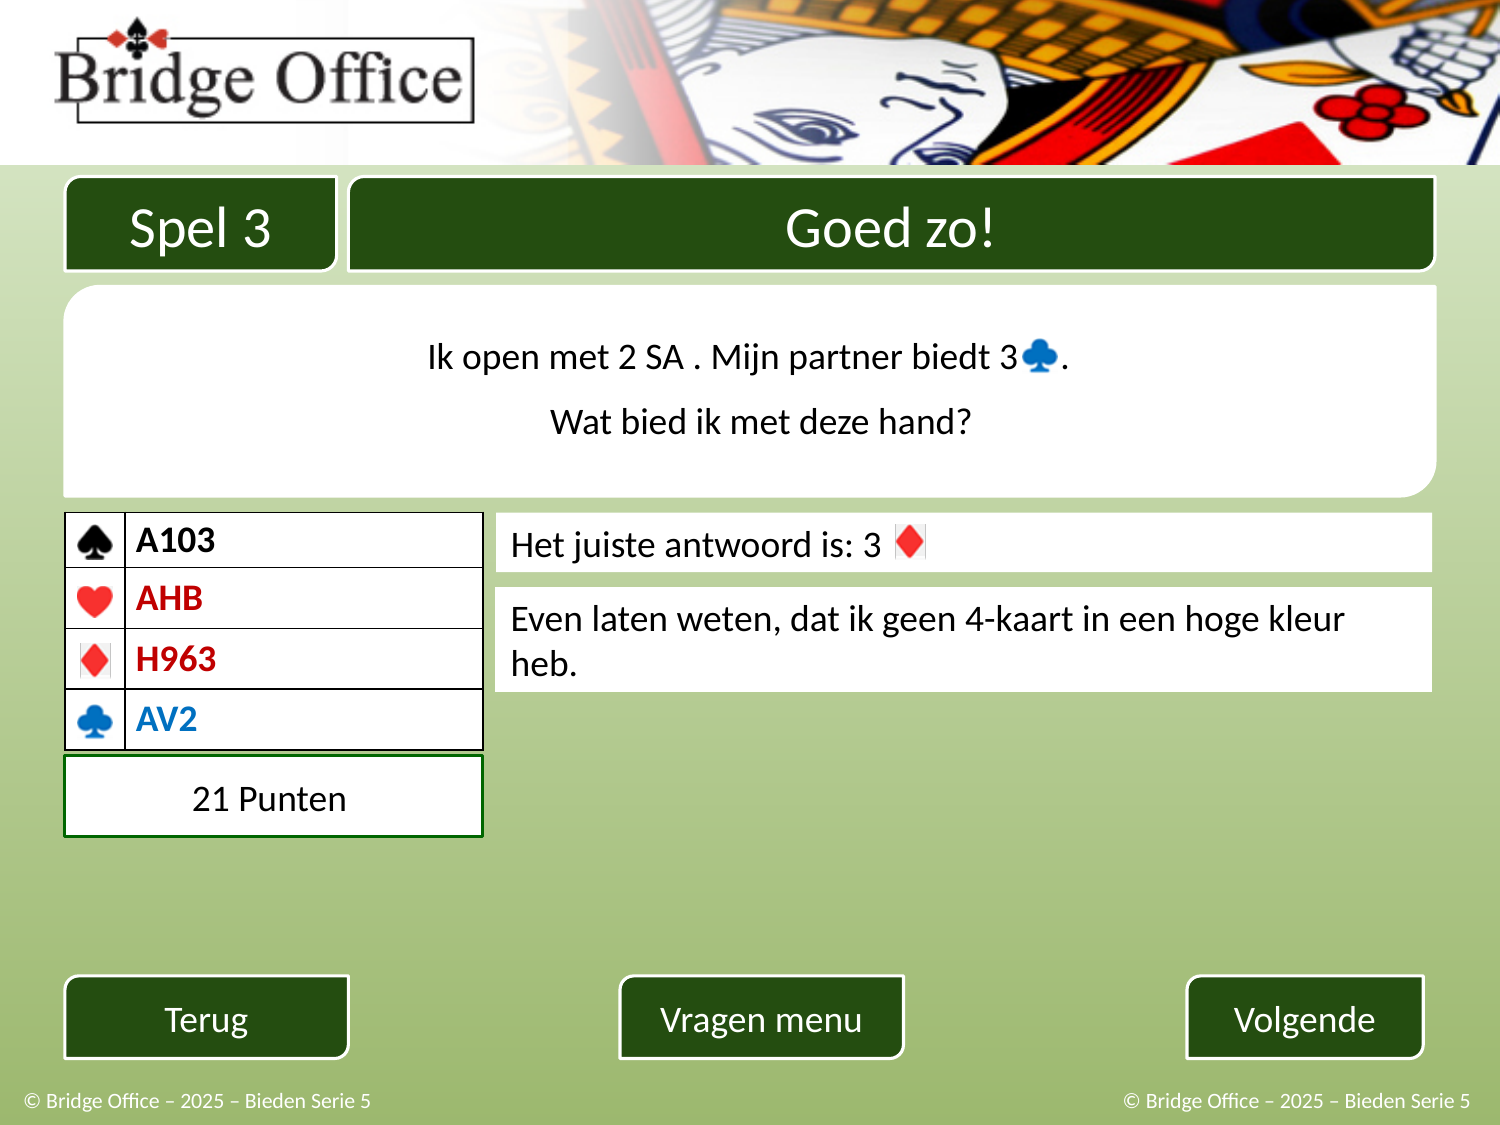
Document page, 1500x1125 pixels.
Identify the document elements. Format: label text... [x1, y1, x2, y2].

table_cell AHB [126, 568, 482, 628]
picture [77, 524, 114, 561]
text_box Wat bied ik met deze hand? [528, 389, 995, 450]
text_box Ik open met 2 SA . Mijn partner biedt 3 . [394, 324, 1104, 385]
table_cell [66, 690, 124, 749]
picture [77, 585, 114, 618]
text_box © Bridge Office – 2025 – Bieden Serie 5 [1107, 1079, 1500, 1121]
text_box [63, 284, 1437, 498]
text_box Vragen menu [618, 974, 906, 1061]
text_box Terug [63, 974, 350, 1061]
text_box Spel 3 [63, 179, 339, 273]
picture [77, 703, 114, 740]
picture [1022, 338, 1059, 374]
picture [0, 0, 1500, 166]
text_box Het juiste antwoord is: 3 [496, 512, 1433, 573]
table_header A103 [126, 513, 482, 567]
table_header [66, 513, 124, 567]
text_box © Bridge Office – 2025 – Bieden Serie 5 [8, 1079, 393, 1121]
table_cell [66, 629, 124, 688]
text_box Goed zo! [346, 179, 1437, 273]
text_box Volgende [1185, 974, 1425, 1061]
picture [77, 643, 114, 679]
table_cell AV2 [126, 690, 482, 749]
picture [892, 524, 928, 561]
text_box 21 Punten [63, 754, 484, 838]
table_cell [66, 568, 124, 628]
table_cell H963 [126, 629, 482, 688]
text_box Even laten weten, dat ik geen 4-kaart in een hoge kleur heb. [495, 587, 1432, 692]
